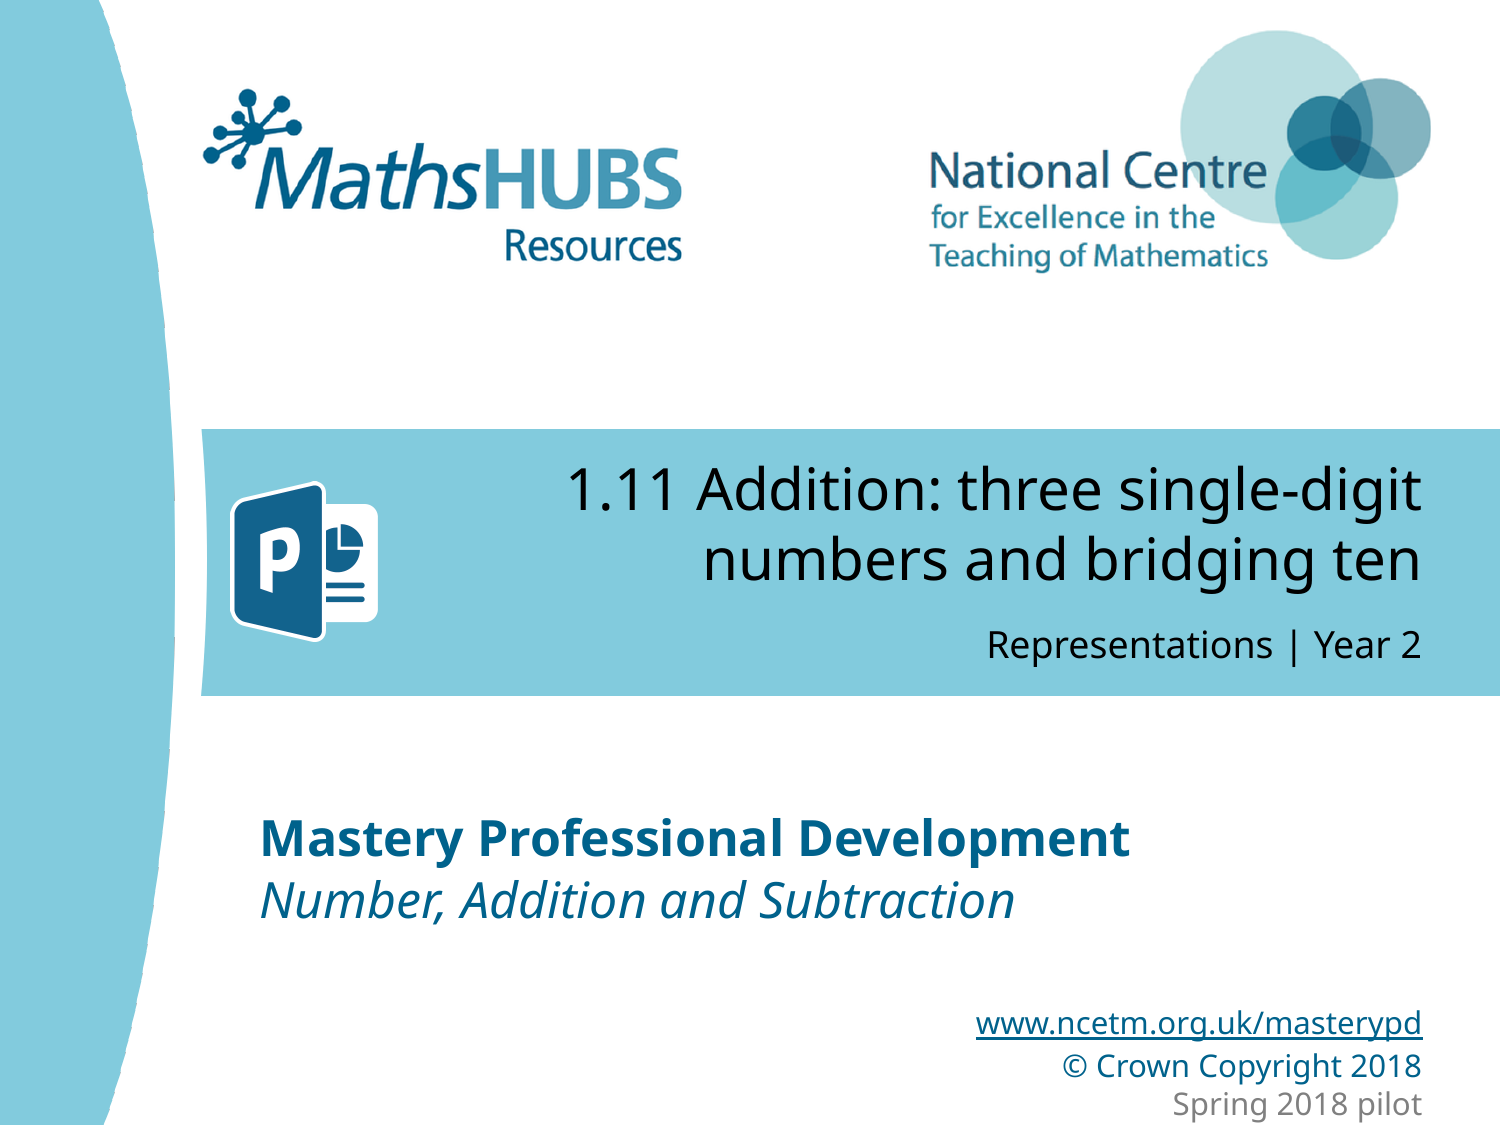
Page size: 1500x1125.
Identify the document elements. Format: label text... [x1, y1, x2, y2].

picture [200, 85, 688, 274]
title 1.11 Addition: three single-digit numbers and bridging ten [407, 459, 1438, 585]
list Number, Addition and Subtraction [244, 860, 1161, 945]
picture [927, 29, 1431, 274]
picture [178, 429, 1500, 696]
picture [0, 0, 175, 1125]
subtitle Representations | Year 2 [407, 614, 1438, 673]
